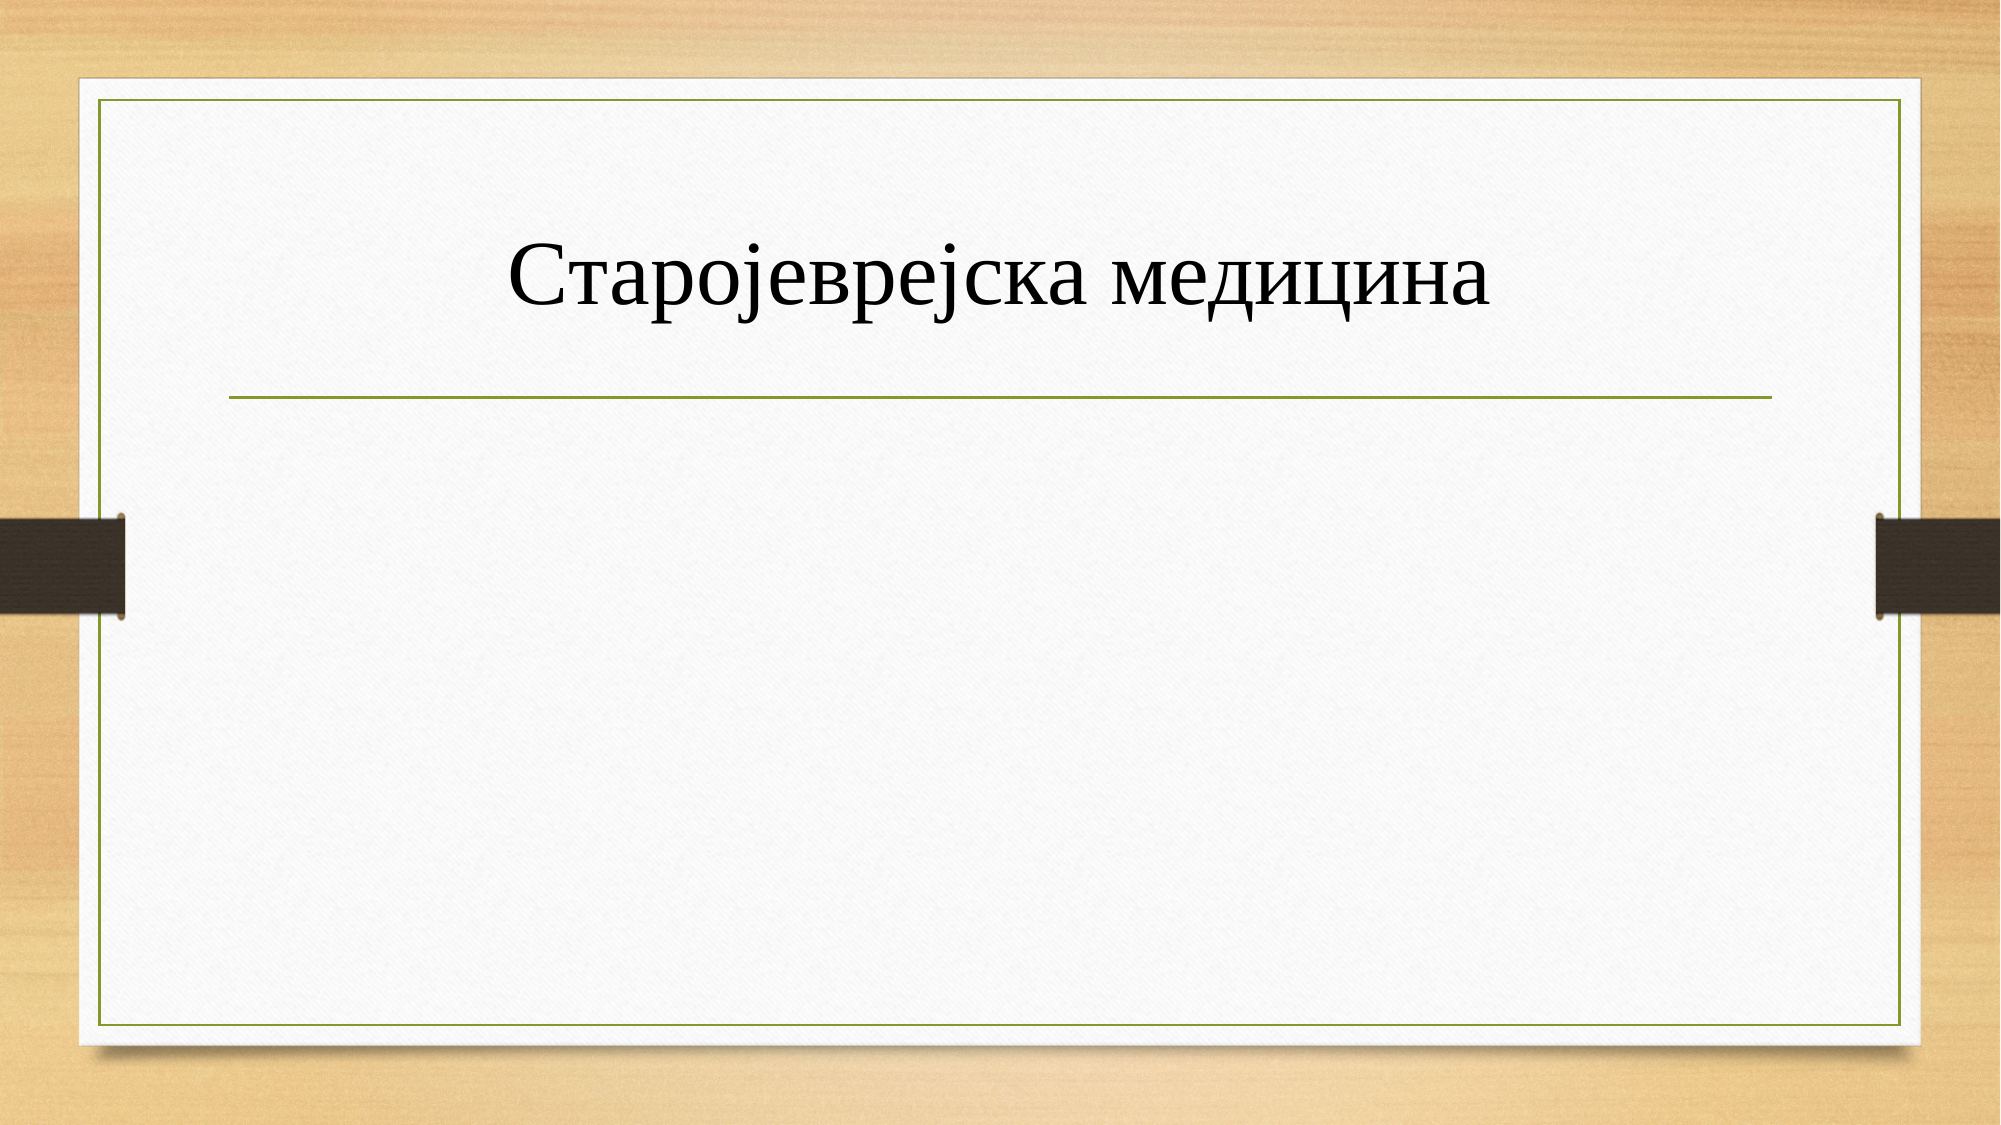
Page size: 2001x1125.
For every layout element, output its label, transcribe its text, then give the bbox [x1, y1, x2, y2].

picture [0, 0, 2001, 1125]
title Старојеврејска медицина [212, 161, 1788, 375]
